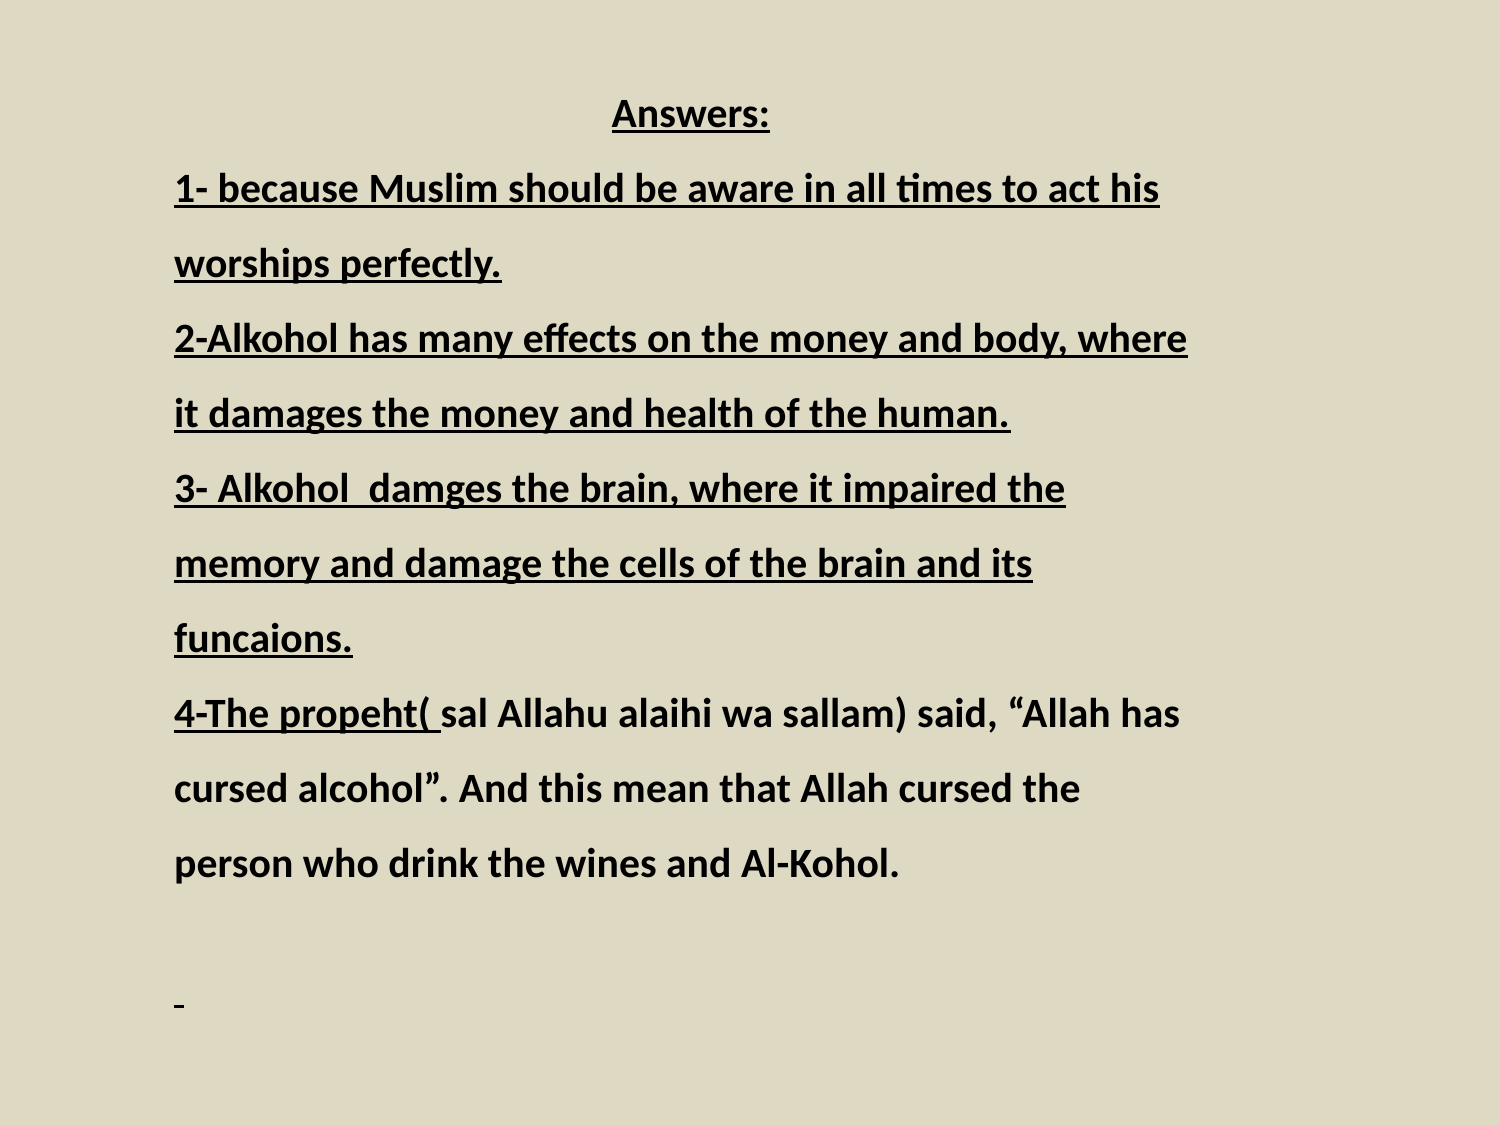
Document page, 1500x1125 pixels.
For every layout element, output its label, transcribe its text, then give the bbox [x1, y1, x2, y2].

text_box Answers: 1- because Muslim should be aware in all times to act his worships perfectly. 2-Alkohol has many effects on the money and body, where it damages the money and health of the human. 3- Alkohol damges the brain, where it impaired the memory and damage the cells of the brain and its funcaions. 4-The propeht( sal Allahu alaihi wa sallam) said, “Allah has cursed alcohol”. And this mean that Allah cursed the person who drink the wines and Al-Kohol. [159, 78, 1223, 1125]
